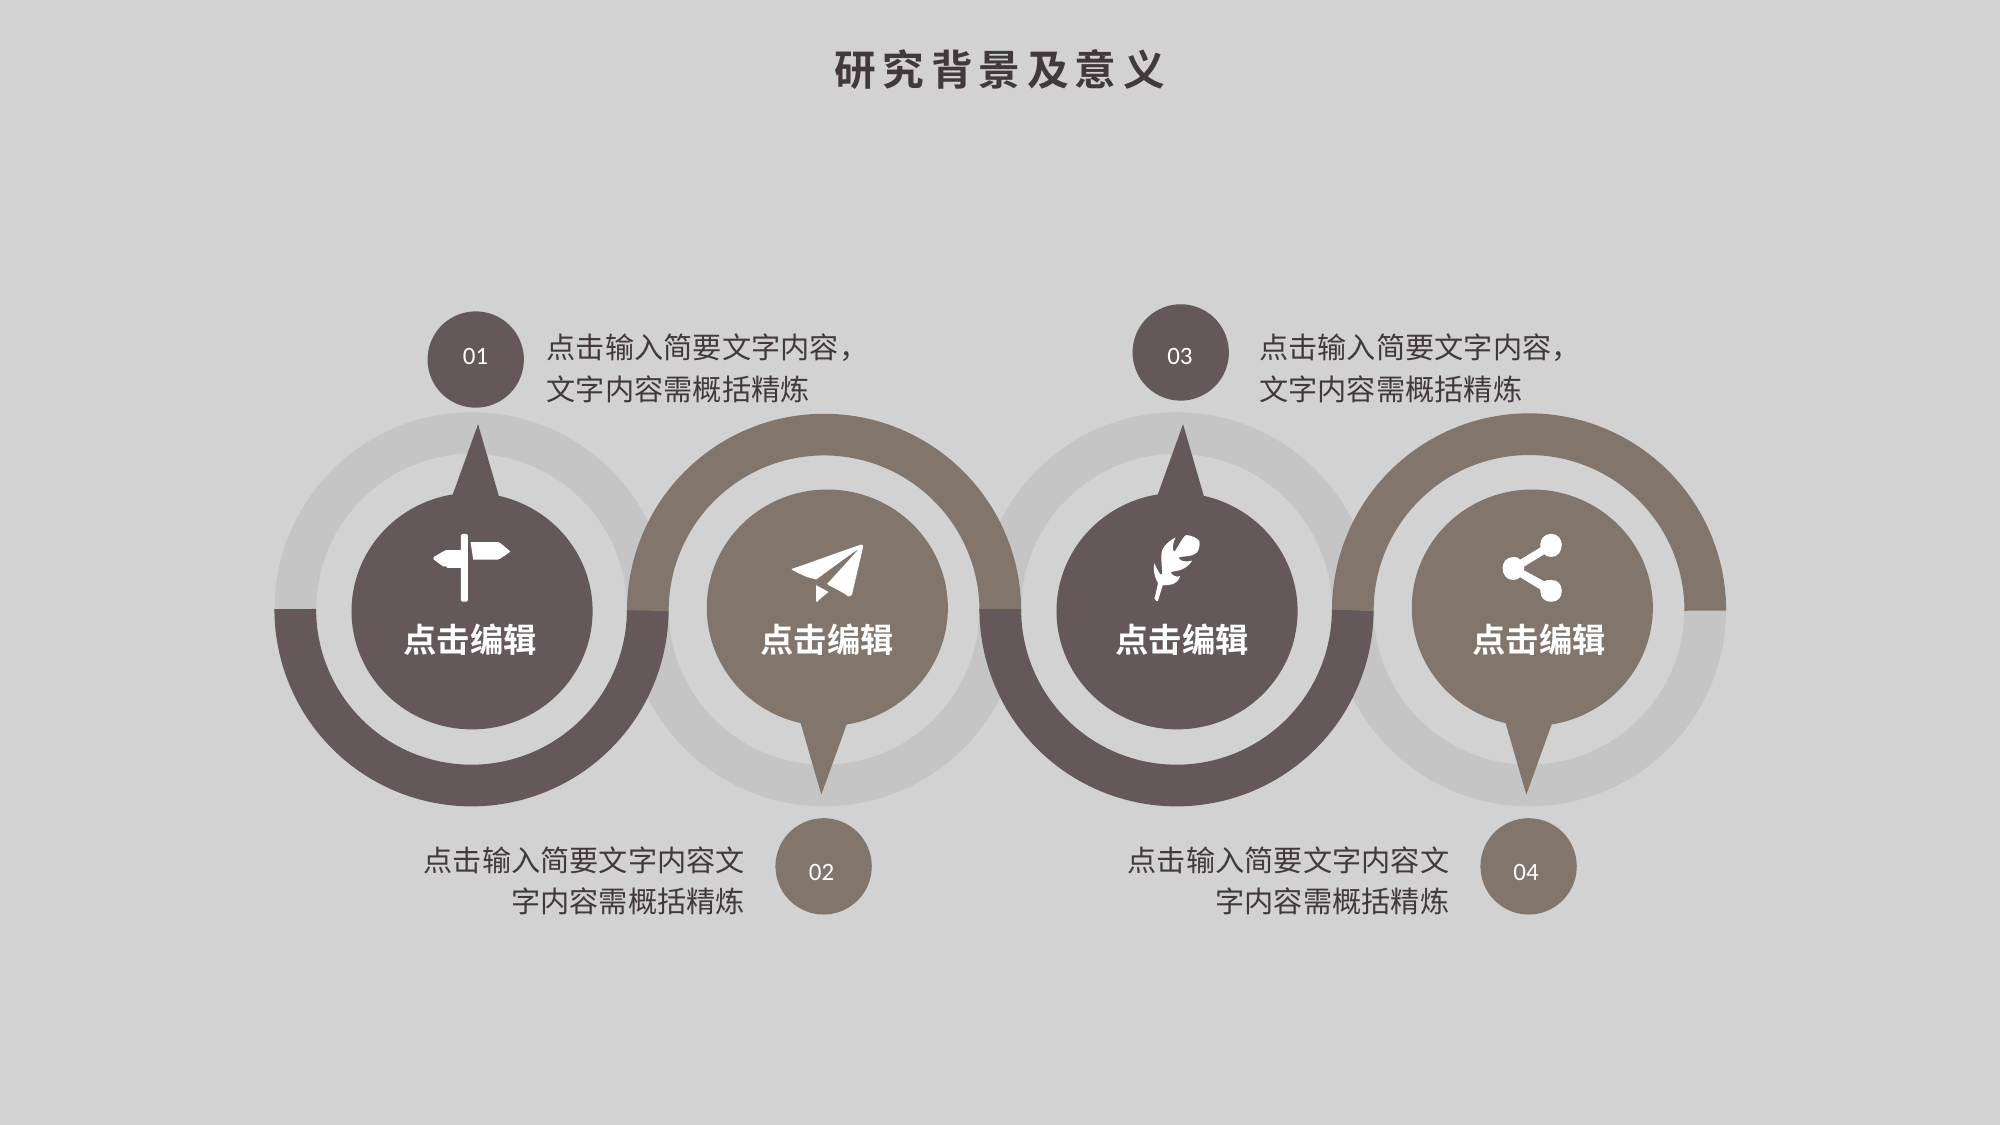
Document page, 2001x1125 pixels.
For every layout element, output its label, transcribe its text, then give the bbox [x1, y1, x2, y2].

text_box 02 [789, 836, 854, 894]
text_box [473, 420, 482, 433]
text_box 点击输入简要文字内容，文字内容需概括精炼 [1244, 315, 1604, 414]
text_box 01 [443, 320, 508, 377]
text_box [295, 433, 1706, 786]
text_box [1522, 786, 1531, 799]
text_box 04 [1494, 836, 1559, 894]
text_box 研究背景及意义 [820, 36, 1180, 101]
text_box [446, 310, 505, 320]
text_box [1479, 817, 1578, 916]
text_box [1178, 420, 1187, 433]
text_box 点击输入简要文字内容，文字内容需概括精炼 [531, 315, 891, 414]
text_box [426, 322, 525, 409]
text_box [1131, 303, 1230, 402]
text_box 点击输入简要文字内容文字内容需概括精炼 [401, 827, 760, 927]
text_box [774, 817, 873, 916]
text_box [817, 786, 826, 799]
text_box 03 [1148, 320, 1213, 377]
text_box 点击输入简要文字内容文字内容需概括精炼 [1105, 827, 1465, 927]
